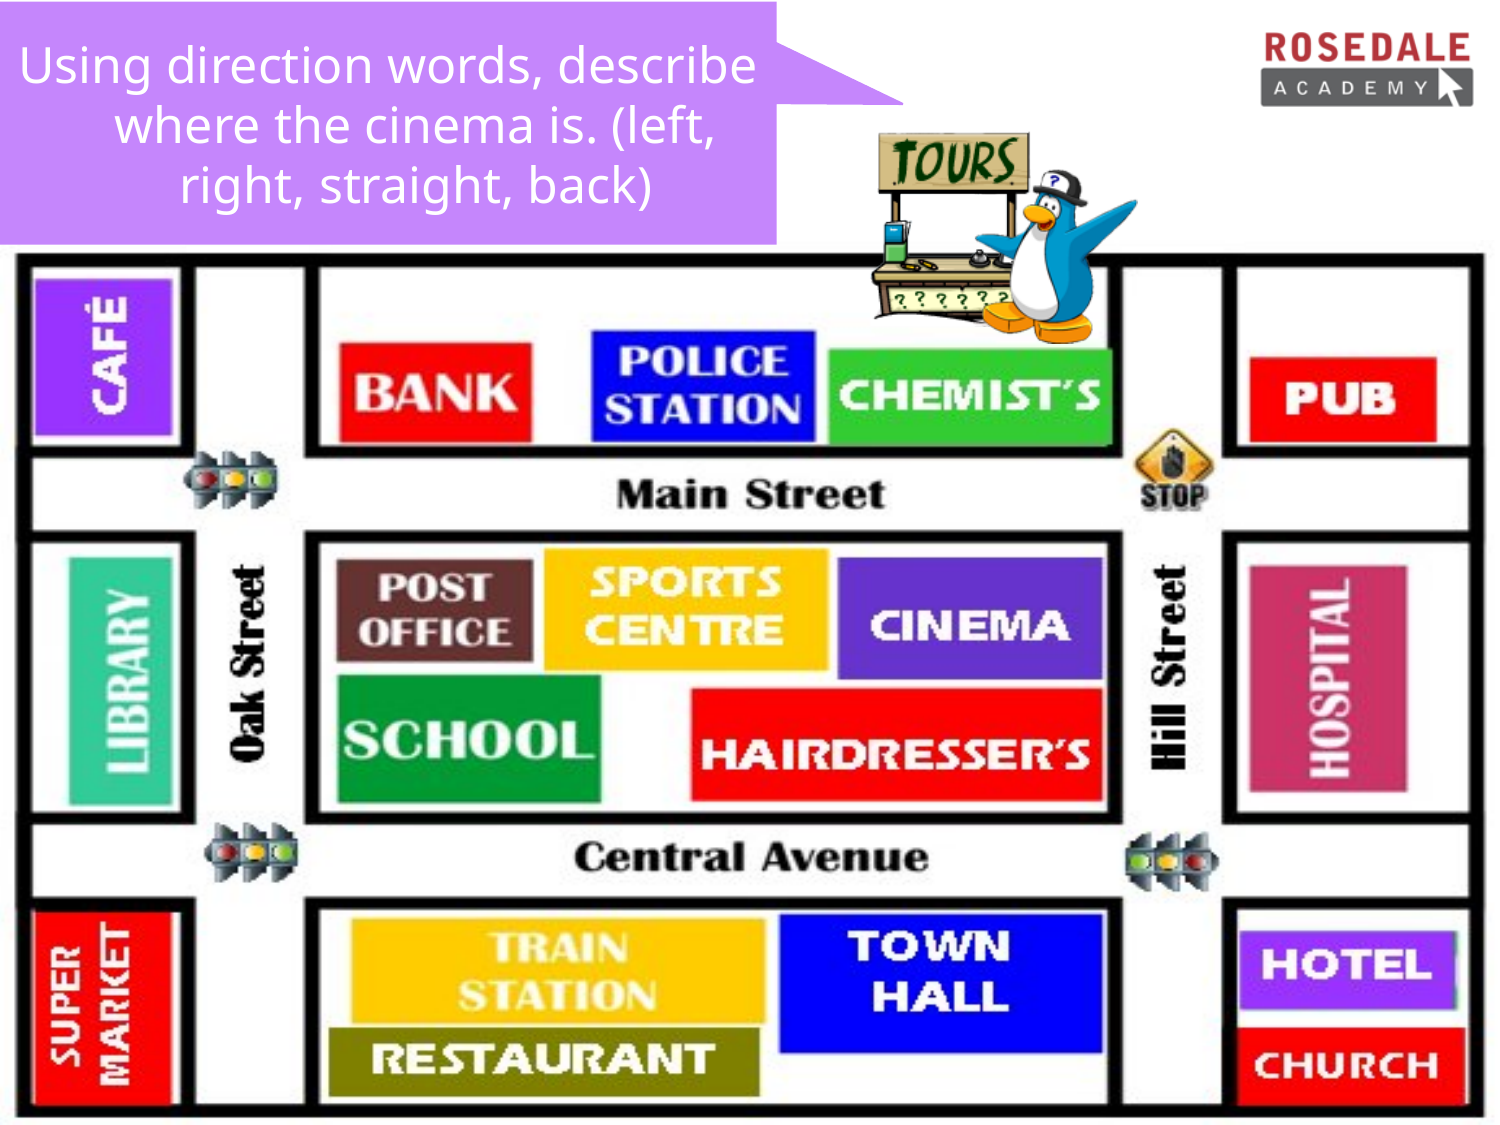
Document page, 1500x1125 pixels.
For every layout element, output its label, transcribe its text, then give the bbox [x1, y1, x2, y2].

picture [1258, 31, 1475, 108]
text_box Using direction words, describe where the cinema is. (left, right, straight, back) [0, 1, 904, 240]
picture [0, 126, 1500, 1125]
